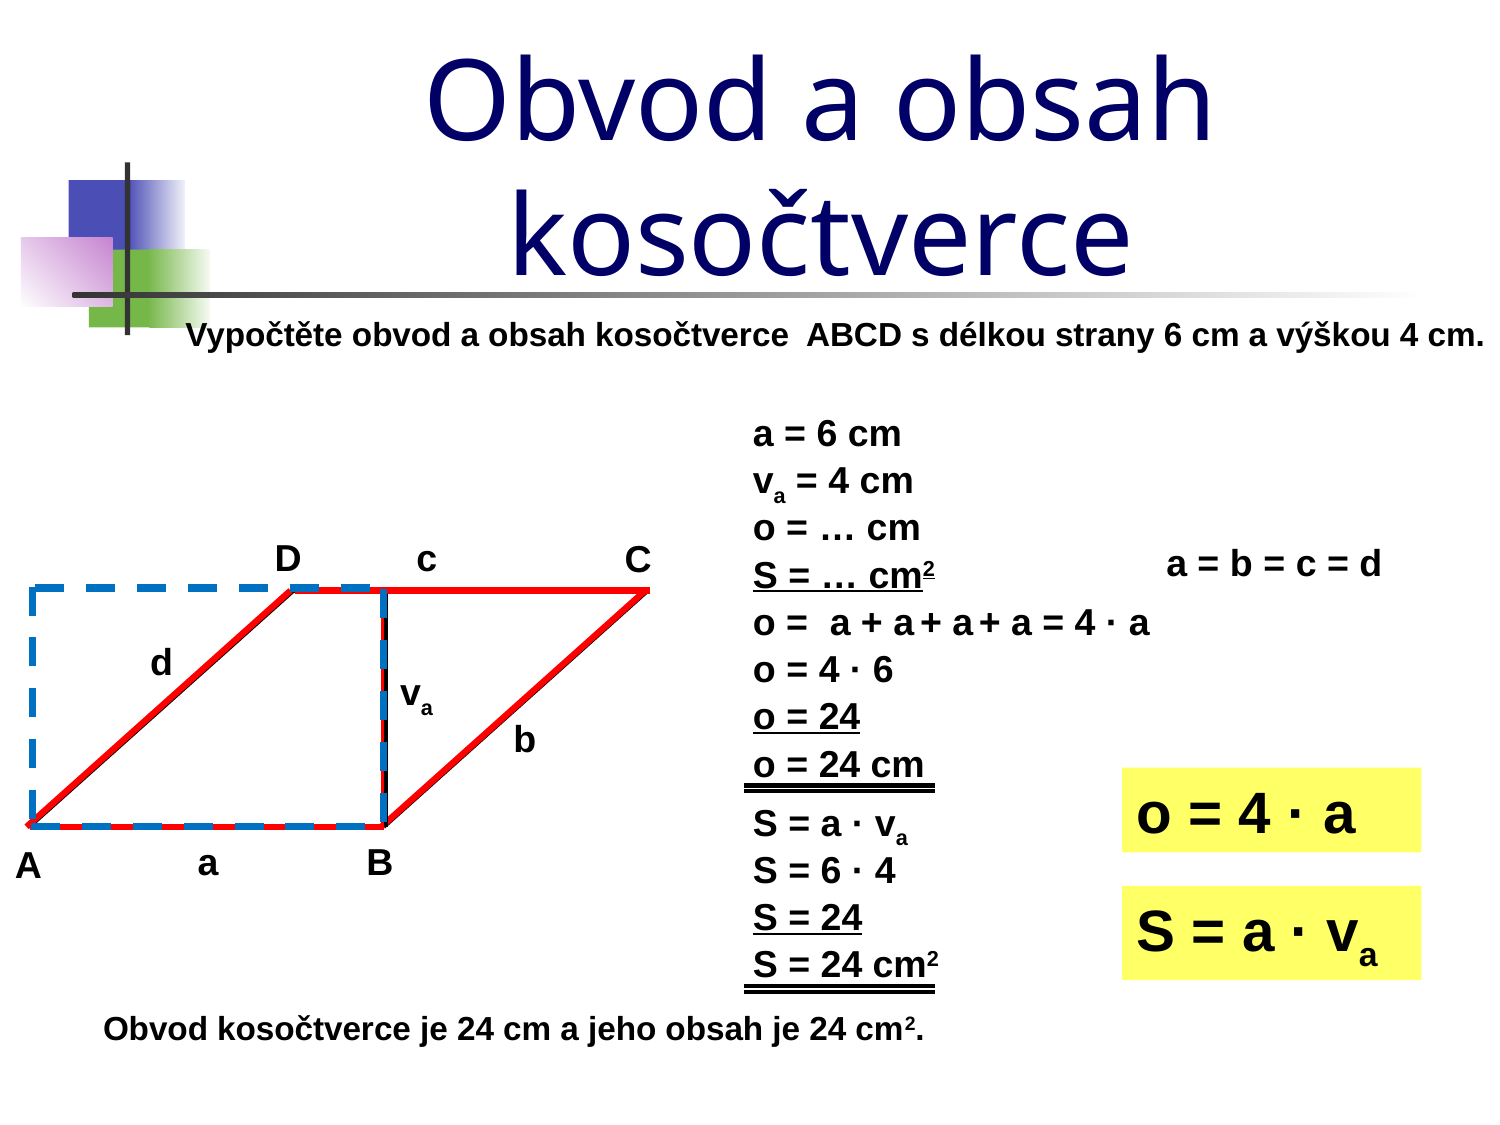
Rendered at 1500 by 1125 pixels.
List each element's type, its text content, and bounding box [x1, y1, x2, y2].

text_box o = [738, 590, 815, 637]
text_box a [182, 838, 254, 891]
text_box a = b = c = d [1151, 531, 1430, 592]
text_box o = 4 · 6 [738, 637, 1092, 684]
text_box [37, 596, 291, 826]
text_box = 4 · a [1027, 590, 1188, 651]
text_box c [401, 526, 473, 586]
text_box A [0, 833, 71, 894]
text_box o = 24 cm [738, 732, 1092, 792]
text_box a = 6 cm [738, 401, 935, 448]
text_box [392, 599, 646, 827]
text_box Vypočtěte obvod a obsah kosočtverce ABCD s délkou strany 6 cm a výškou 4 cm. [170, 305, 1500, 361]
text_box C [609, 527, 681, 588]
text_box Obvod a obsah kosočtverce [171, 42, 1471, 283]
text_box S = a · va [738, 791, 1083, 838]
text_box va = 4 cm [738, 448, 1001, 515]
text_box S = 6 · 4 [738, 838, 1083, 885]
text_box S = a · va [1122, 885, 1422, 981]
text_box + a [905, 590, 964, 651]
text_box a [815, 590, 846, 651]
text_box + a [846, 590, 905, 651]
text_box Obvod kosočtverce je 24 cm a jeho obsah je 24 cm2. [88, 999, 1351, 1055]
text_box S = … cm2 [738, 543, 969, 590]
text_box D [259, 526, 331, 586]
text_box o = 4 · a [1122, 767, 1422, 853]
text_box B [351, 837, 423, 890]
text_box + a [964, 590, 1027, 651]
text_box o = 24 [738, 684, 1092, 732]
text_box o = … cm [738, 515, 969, 543]
text_box pět [388, 591, 642, 827]
text_box S = 24 cm2 [738, 933, 1083, 993]
text_box S = 24 [738, 885, 1083, 933]
